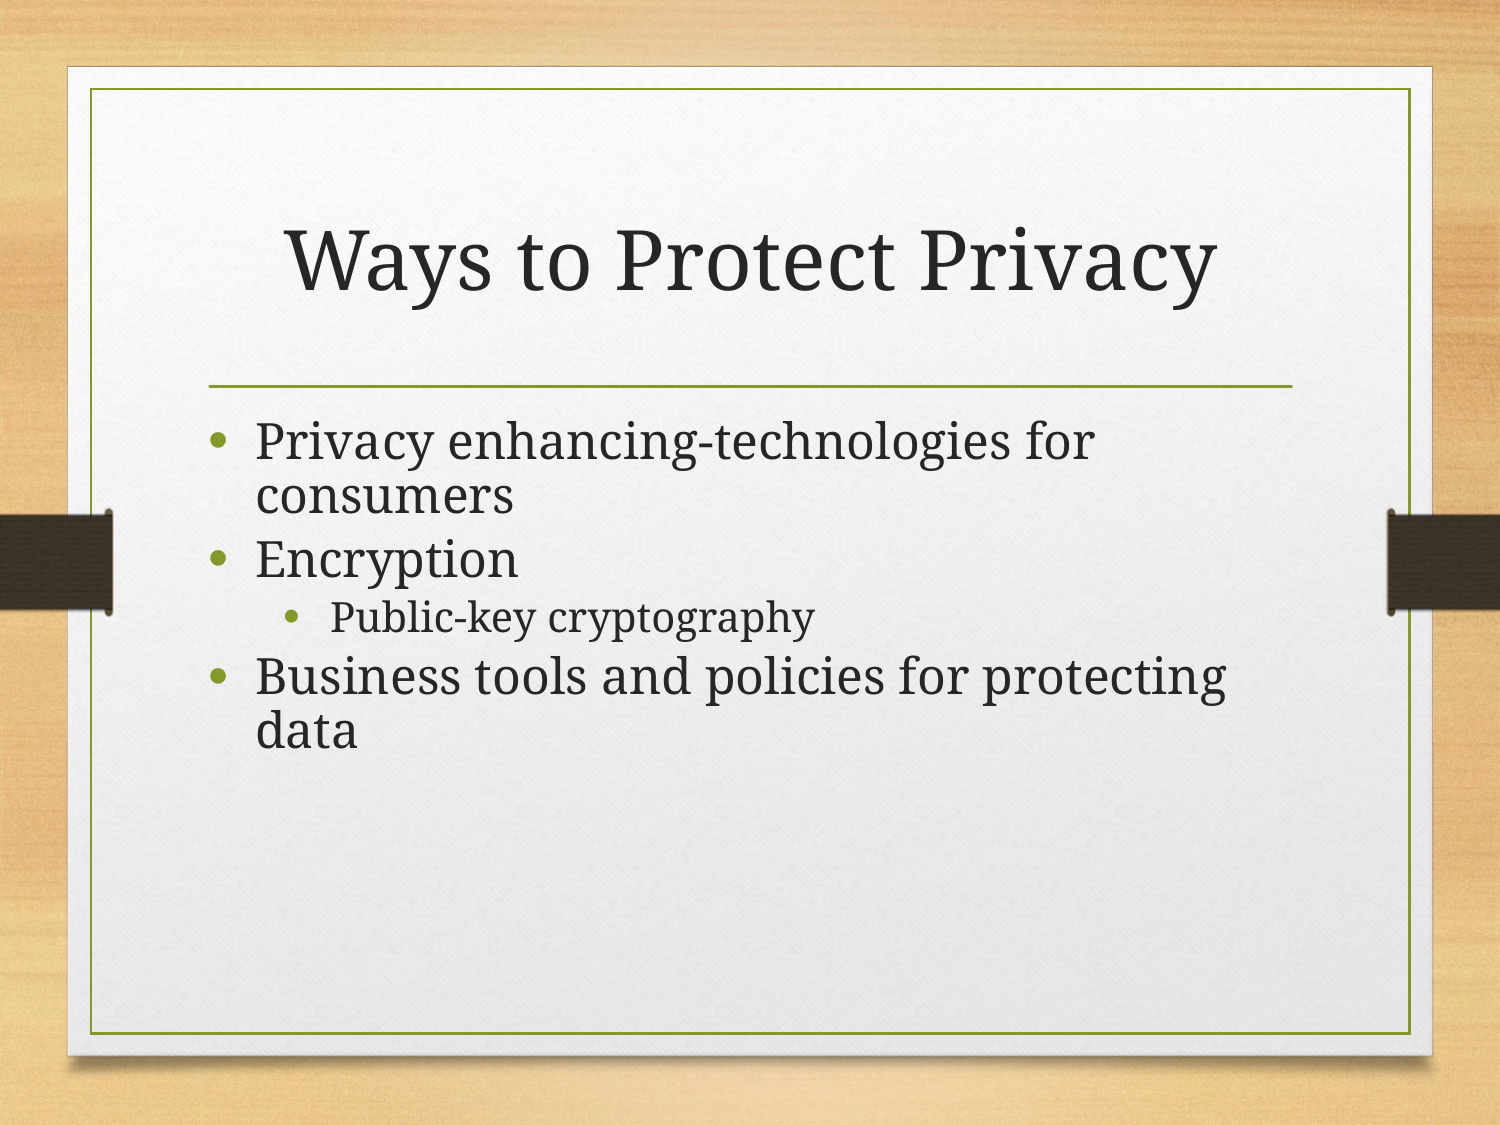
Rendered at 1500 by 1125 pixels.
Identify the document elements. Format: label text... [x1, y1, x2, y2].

title Ways to Protect Privacy [193, 150, 1309, 365]
picture [0, 0, 1500, 1125]
list Privacy enhancing-technologies for consumers Encryption Public-key cryptography Business tools and policies for protecting data [193, 408, 1309, 974]
